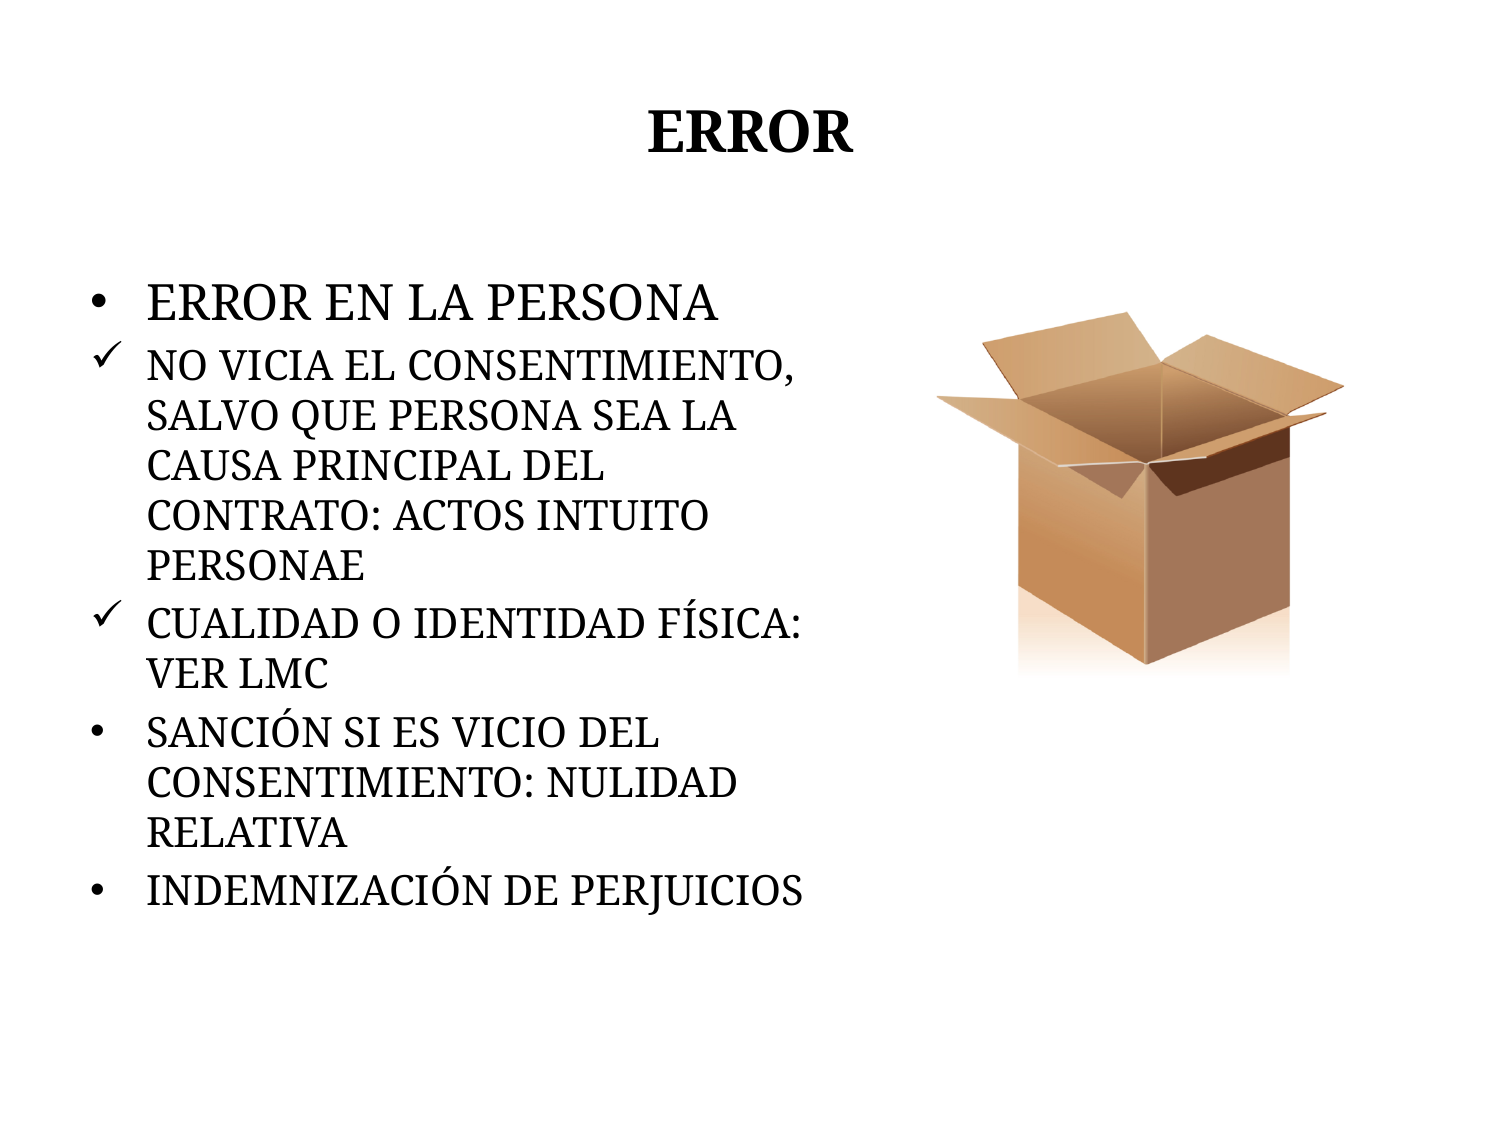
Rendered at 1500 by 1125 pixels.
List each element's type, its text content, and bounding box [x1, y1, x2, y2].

picture [930, 287, 1363, 734]
list ERROR EN LA PERSONA NO VICIA EL CONSENTIMIENTO, SALVO QUE PERSONA SEA LA CAUSA PRINCIPAL DEL CONTRATO: ACTOS INTUITO PERSONAE CUALIDAD O IDENTIDAD FÍSICA: VER LMC SANCIÓN SI ES VICIO DEL CONSENTIMIENTO: NULIDAD RELATIVA INDEMNIZACIÓN DE PERJUICIOS [75, 262, 863, 1005]
title ERROR [75, 45, 1425, 213]
